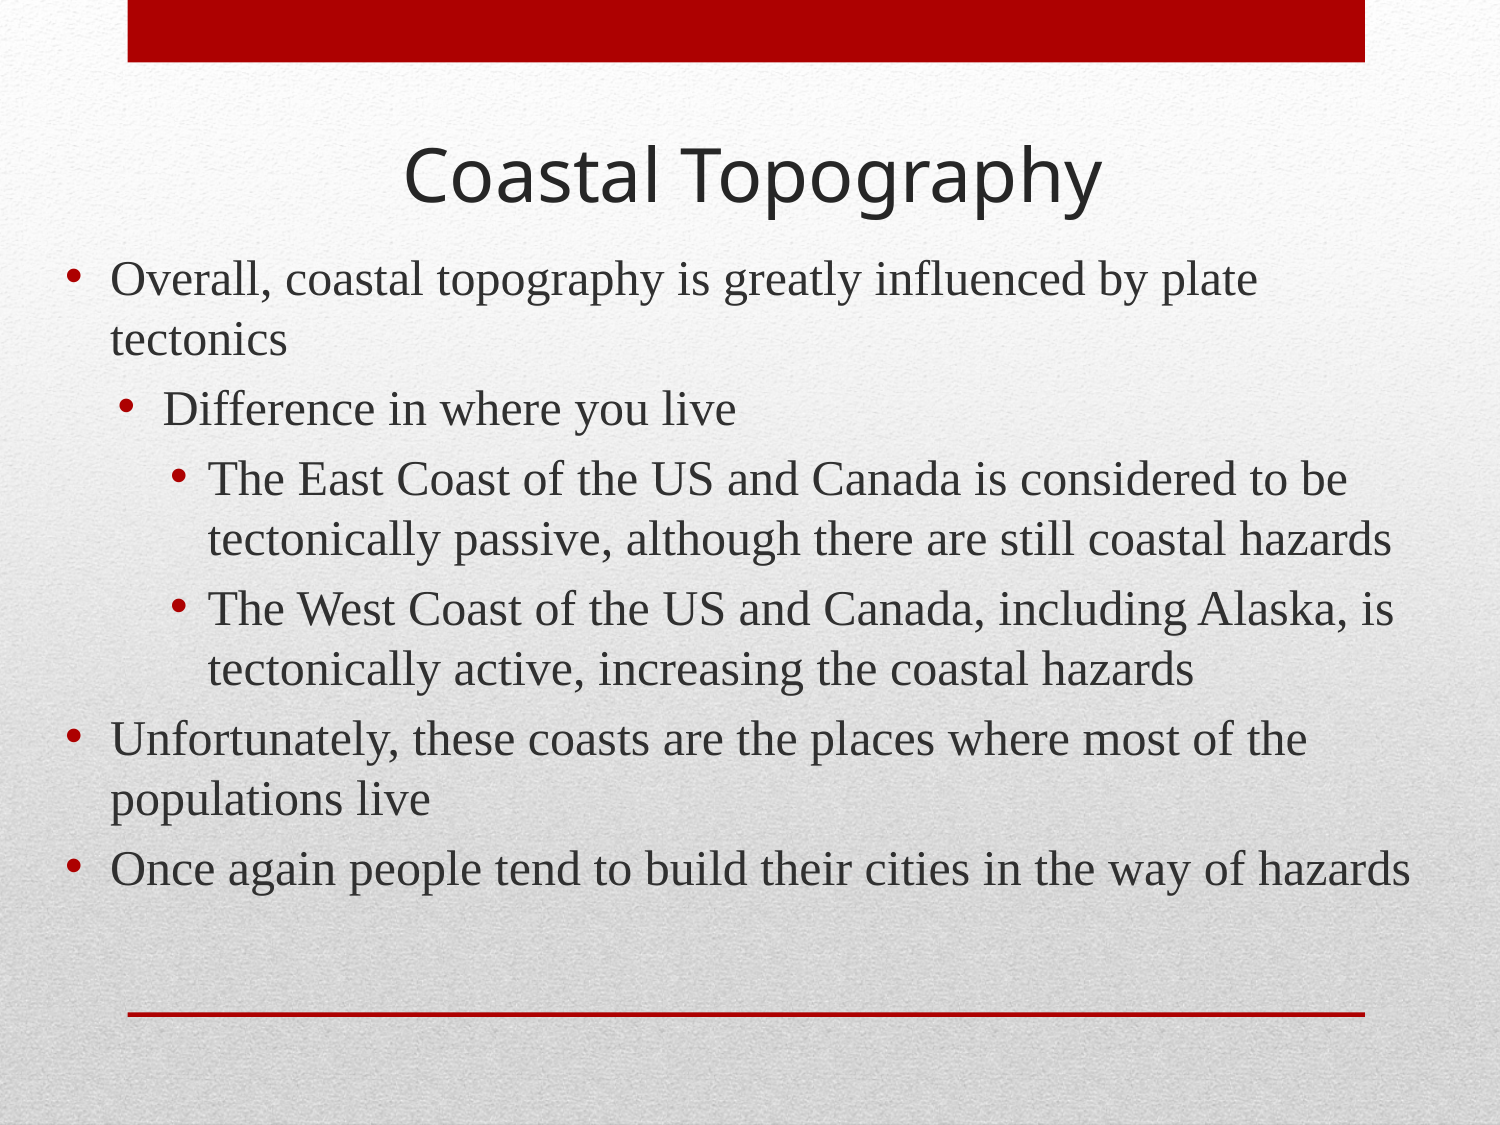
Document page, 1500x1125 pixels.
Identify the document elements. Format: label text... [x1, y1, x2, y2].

title Coastal Topography [87, 87, 1438, 224]
list Overall, coastal topography is greatly influenced by plate tectonics Difference in where you live The East Coast of the US and Canada is considered to be tectonically passive, although there are still coastal hazards The West Coast of the US and Canada, including Alaska, is tectonically active, increasing the coastal hazards Unfortunately, these coasts are the places where most of the populations live Once again people tend to build their cities in the way of hazards [50, 224, 1438, 1000]
